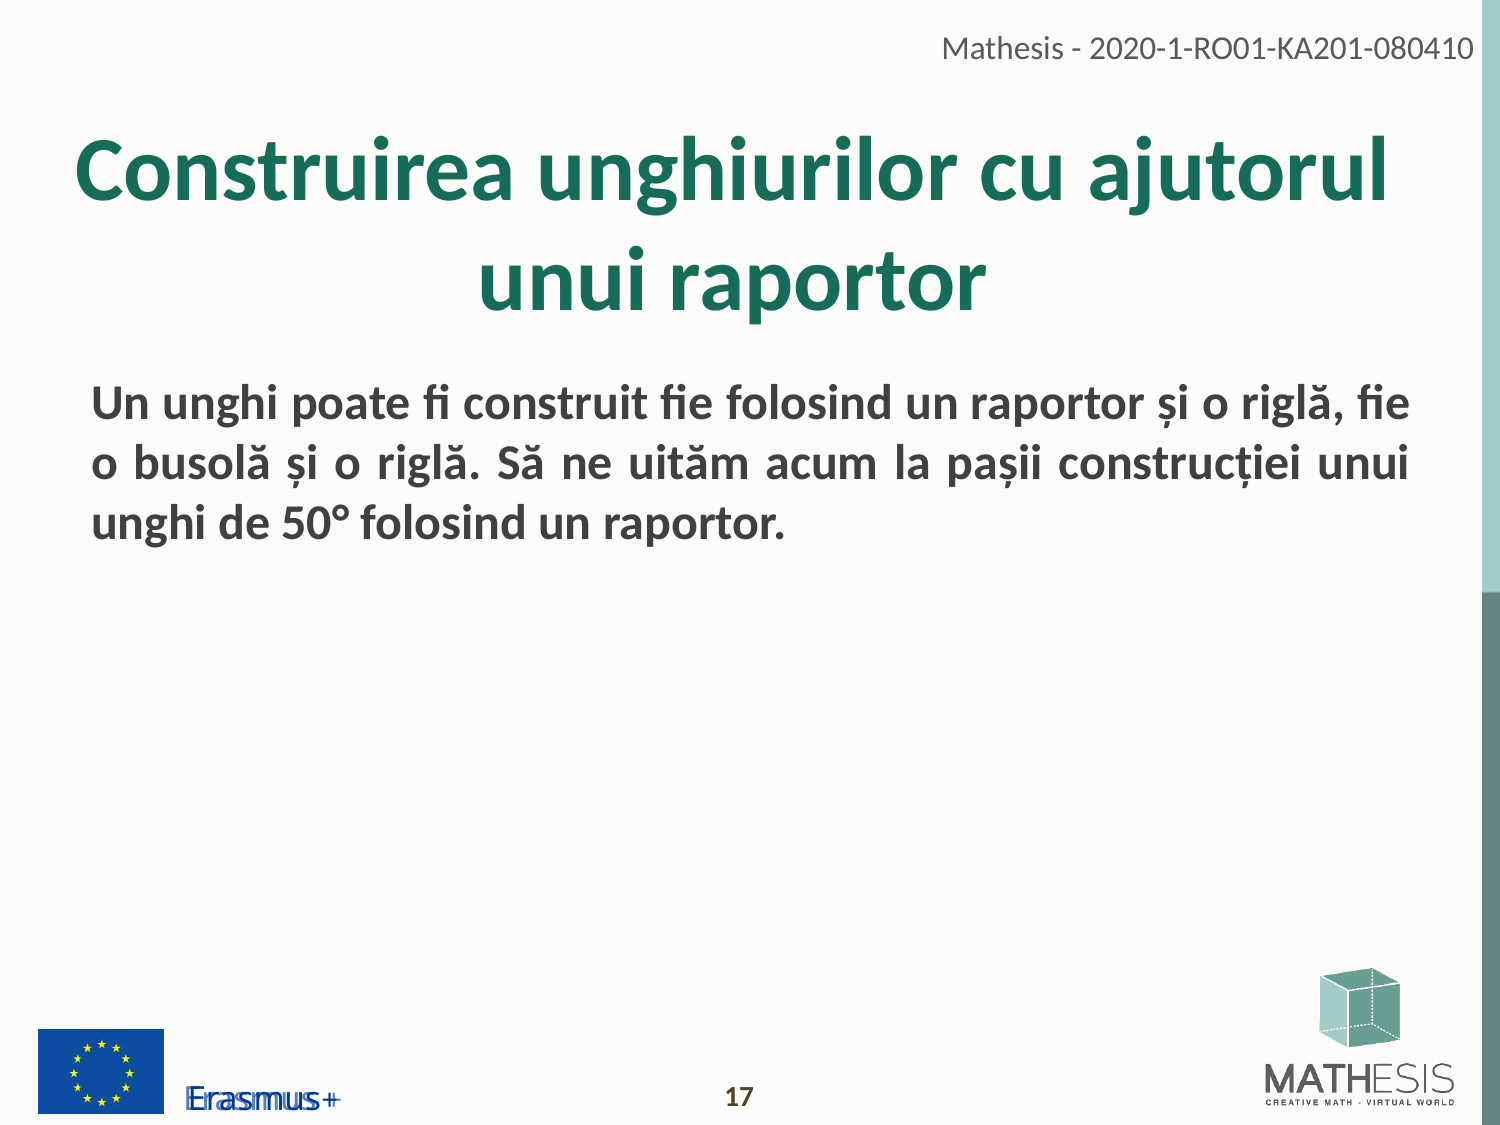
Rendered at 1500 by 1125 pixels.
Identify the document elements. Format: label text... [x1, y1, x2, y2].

picture [38, 1029, 164, 1114]
title Construirea unghiurilor cu ajutorul unui raportor [0, 101, 1485, 320]
list Un unghi poate fi construit fie folosind un raportor și o riglă, fie o busolă și o riglă. Să ne uităm acum la pașii construcției unui unghi de 50° folosind un raportor. [76, 361, 1427, 1105]
